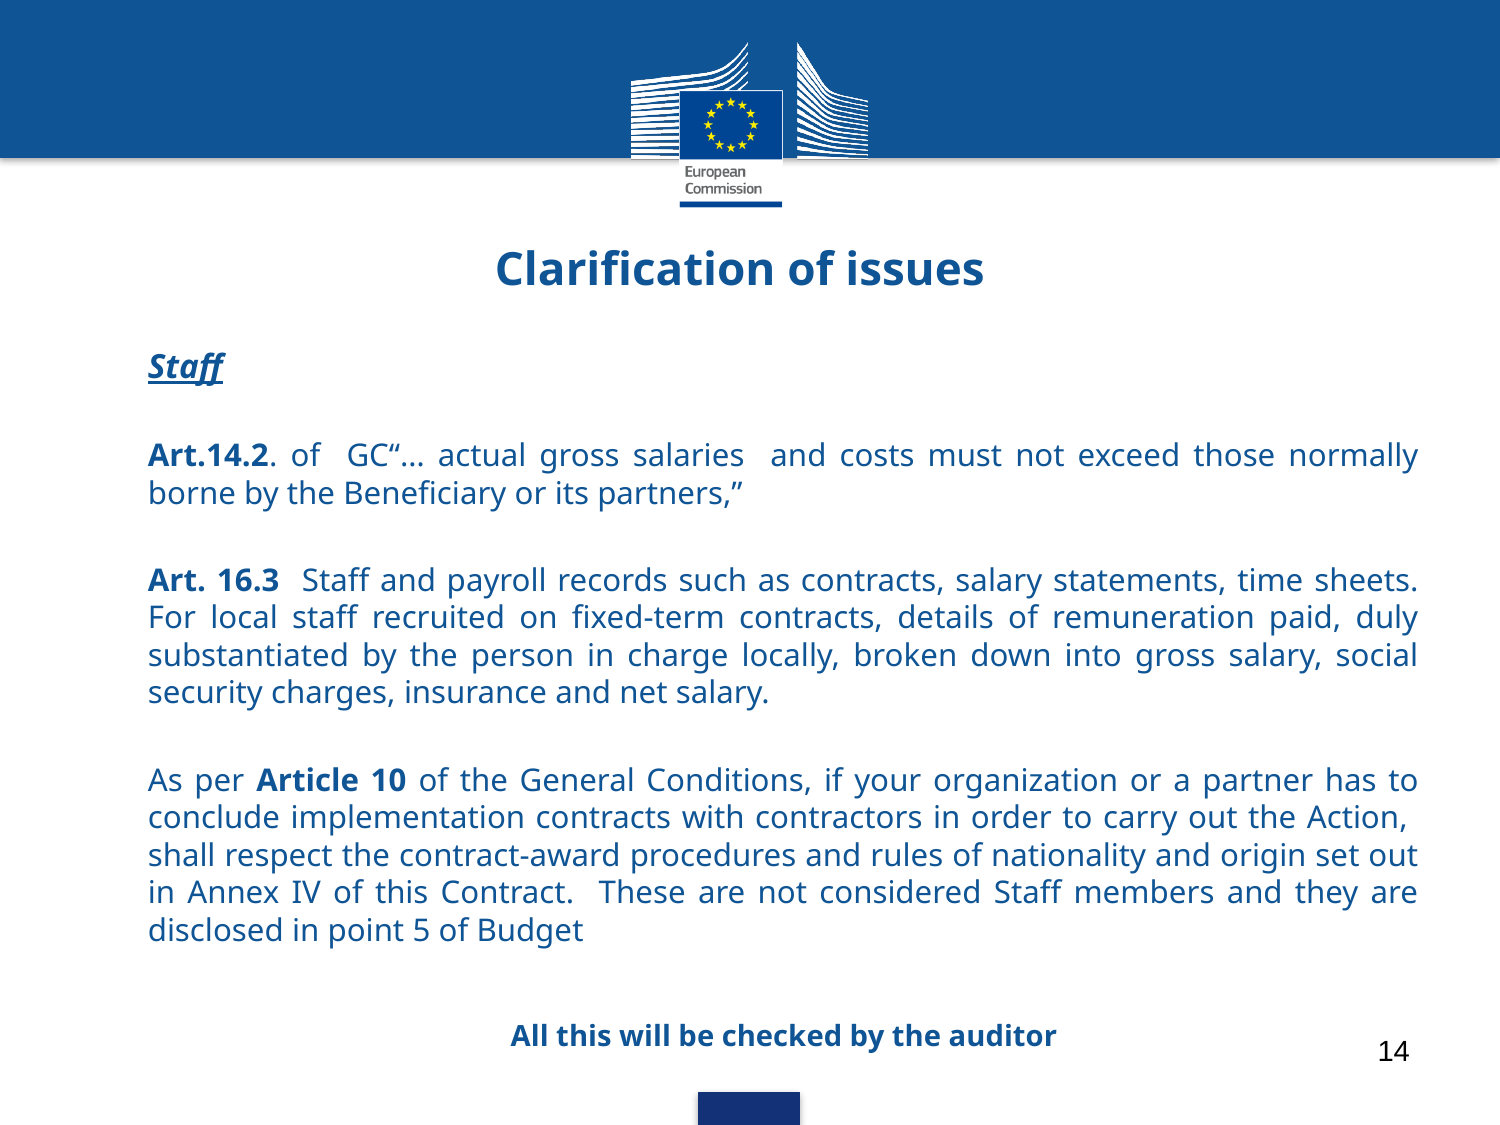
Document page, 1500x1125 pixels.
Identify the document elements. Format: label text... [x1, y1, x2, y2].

slide_number 14 [1074, 1024, 1425, 1103]
list Staff Art.14.2. of GC“… actual gross salaries and costs must not exceed those normally borne by the Beneficiary or its partners,” Art. 16.3 Staff and payroll records such as contracts, salary statements, time sheets. For local staff recruited on fixed-term contracts, details of remuneration paid, duly substantiated by the person in charge locally, broken down into gross salary, social security charges, insurance and net salary. As per Article 10 of the General Conditions, if your organization or a partner has to conclude implementation contracts with contractors in order to carry out the Action, shall respect the contract-award procedures and rules of nationality and origin set out in Annex IV of this Contract. These are not considered Staff members and they are disclosed in point 5 of Budget All this will be checked by the auditor [76, 337, 1436, 1071]
picture [631, 42, 868, 208]
title Clarification of issues [64, 219, 1416, 315]
